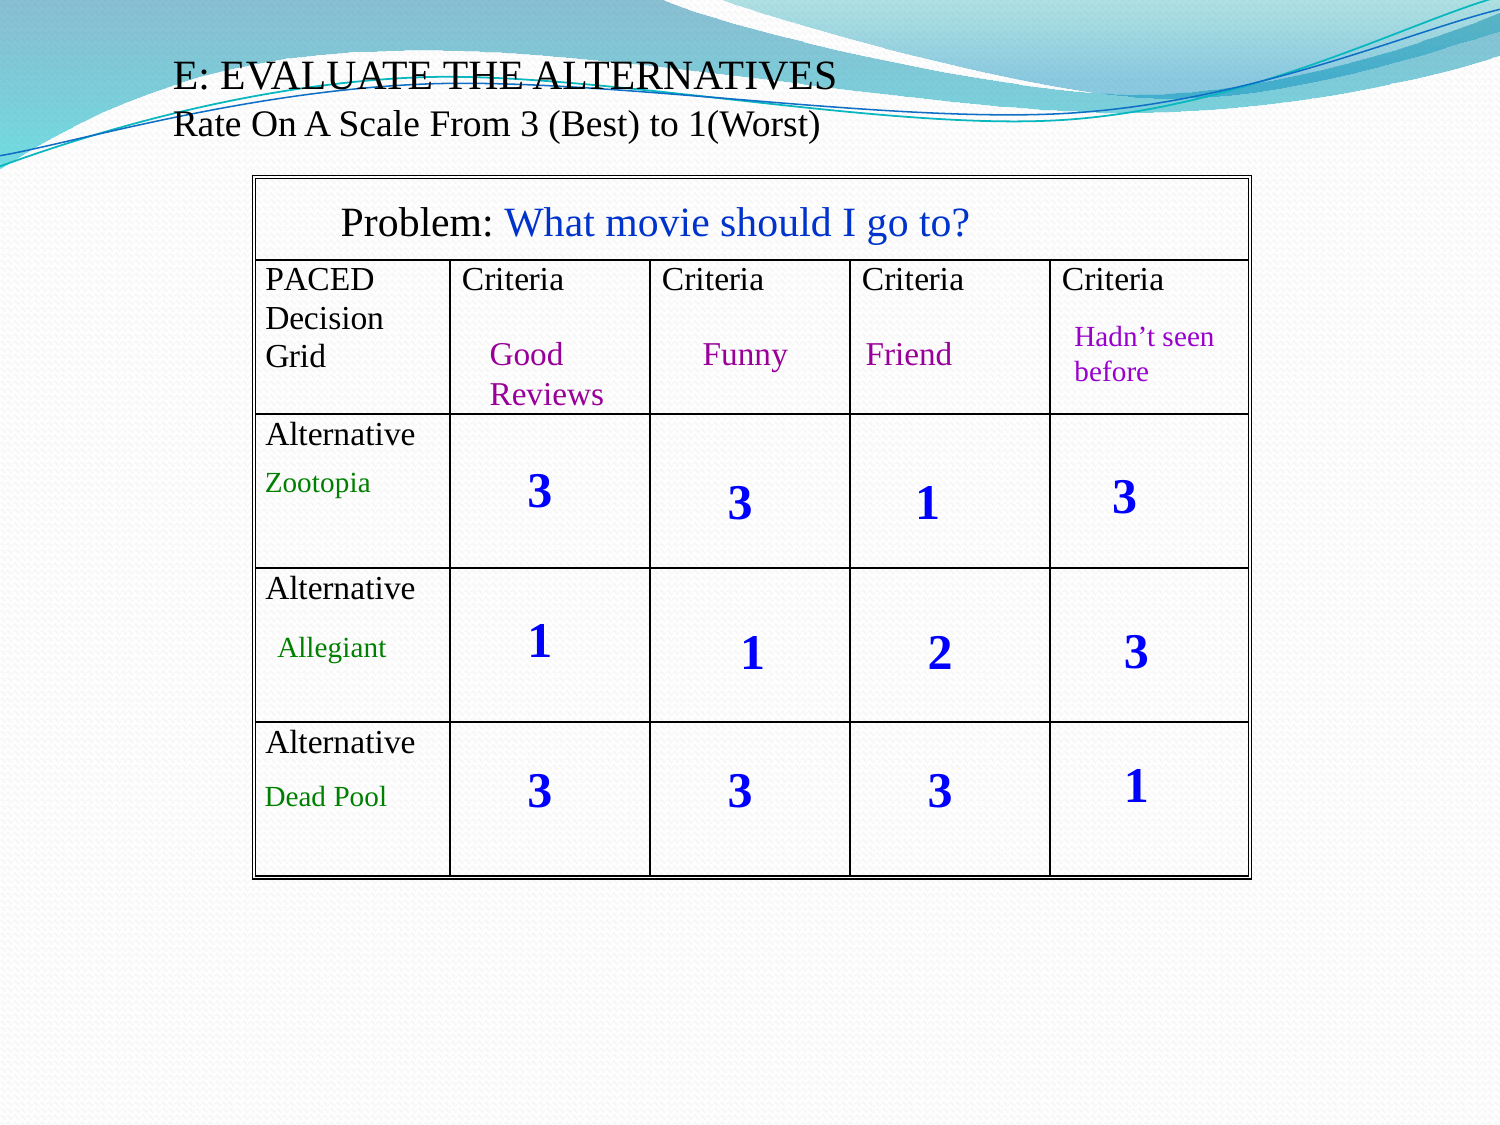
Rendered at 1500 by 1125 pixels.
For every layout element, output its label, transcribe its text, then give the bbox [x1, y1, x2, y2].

text_box E: EVALUATE THE ALTERNATIVES Rate On A Scale From 3 (Best) to 1(Worst) [158, 31, 878, 152]
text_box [236, 174, 1263, 980]
